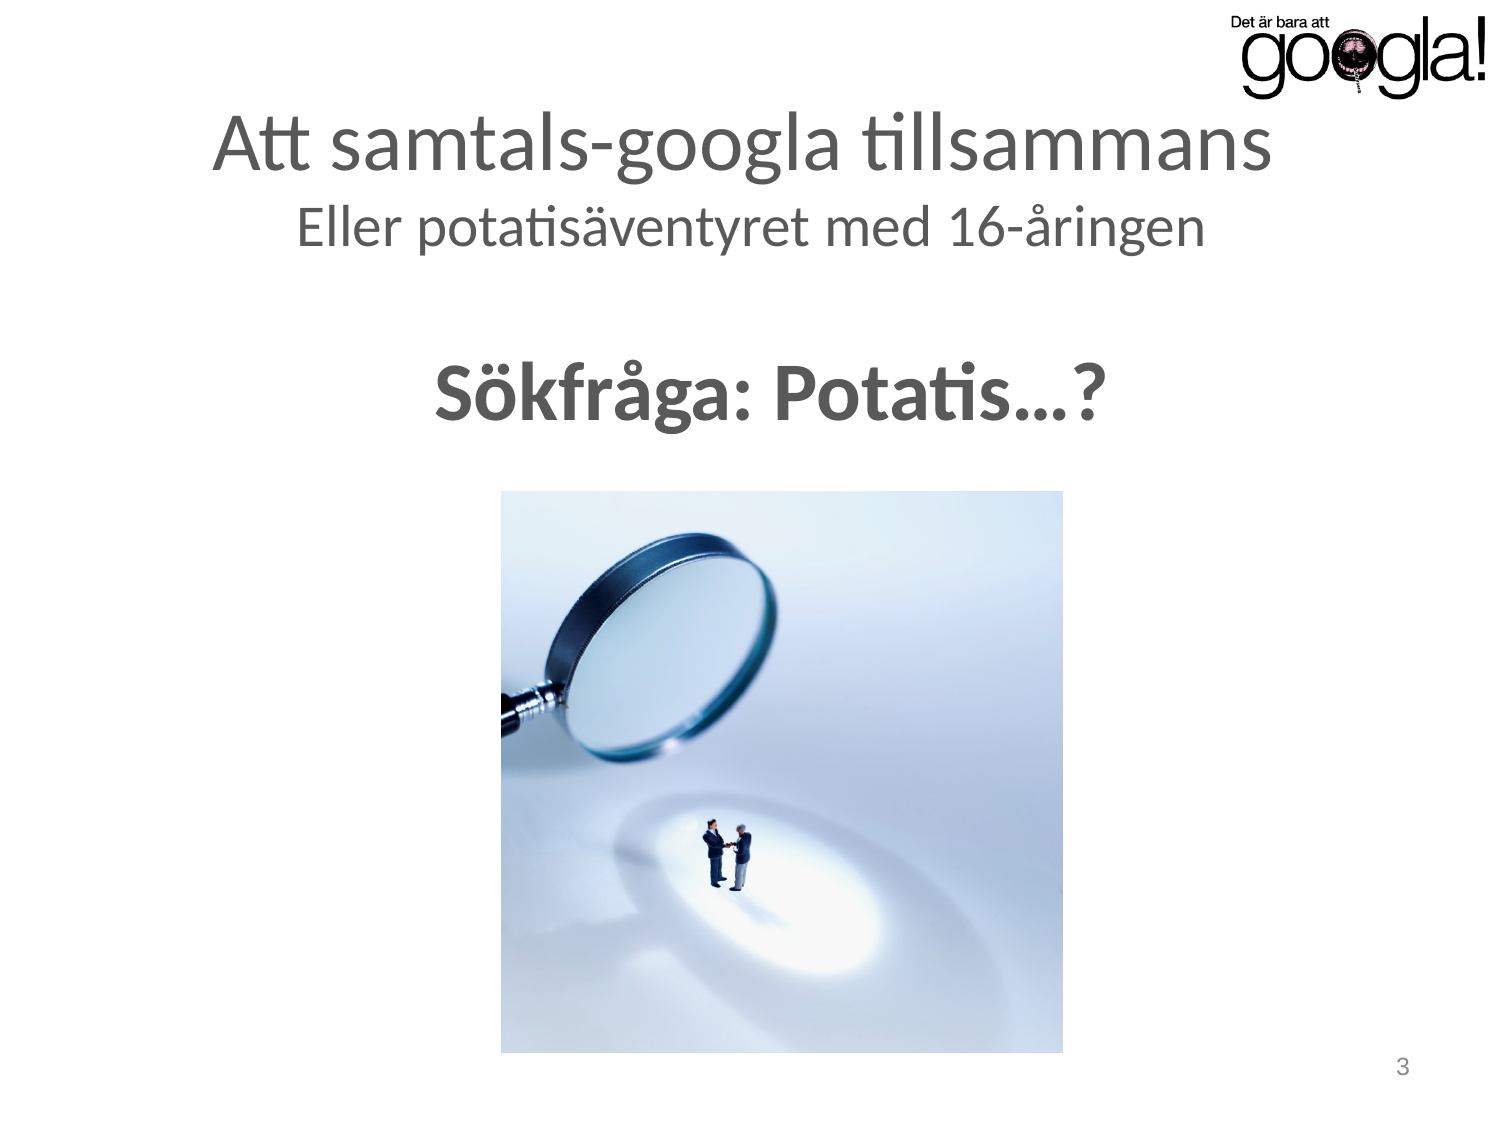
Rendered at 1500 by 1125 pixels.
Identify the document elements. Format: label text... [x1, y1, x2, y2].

text_box Att samtals-googla tillsammans Eller potatisäventyret med 16-åringen [76, 78, 1427, 266]
slide_number 3 [1074, 1042, 1425, 1103]
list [501, 491, 1063, 1053]
picture [1225, 0, 1495, 115]
list Sökfråga: Potatis…? [419, 338, 1199, 445]
